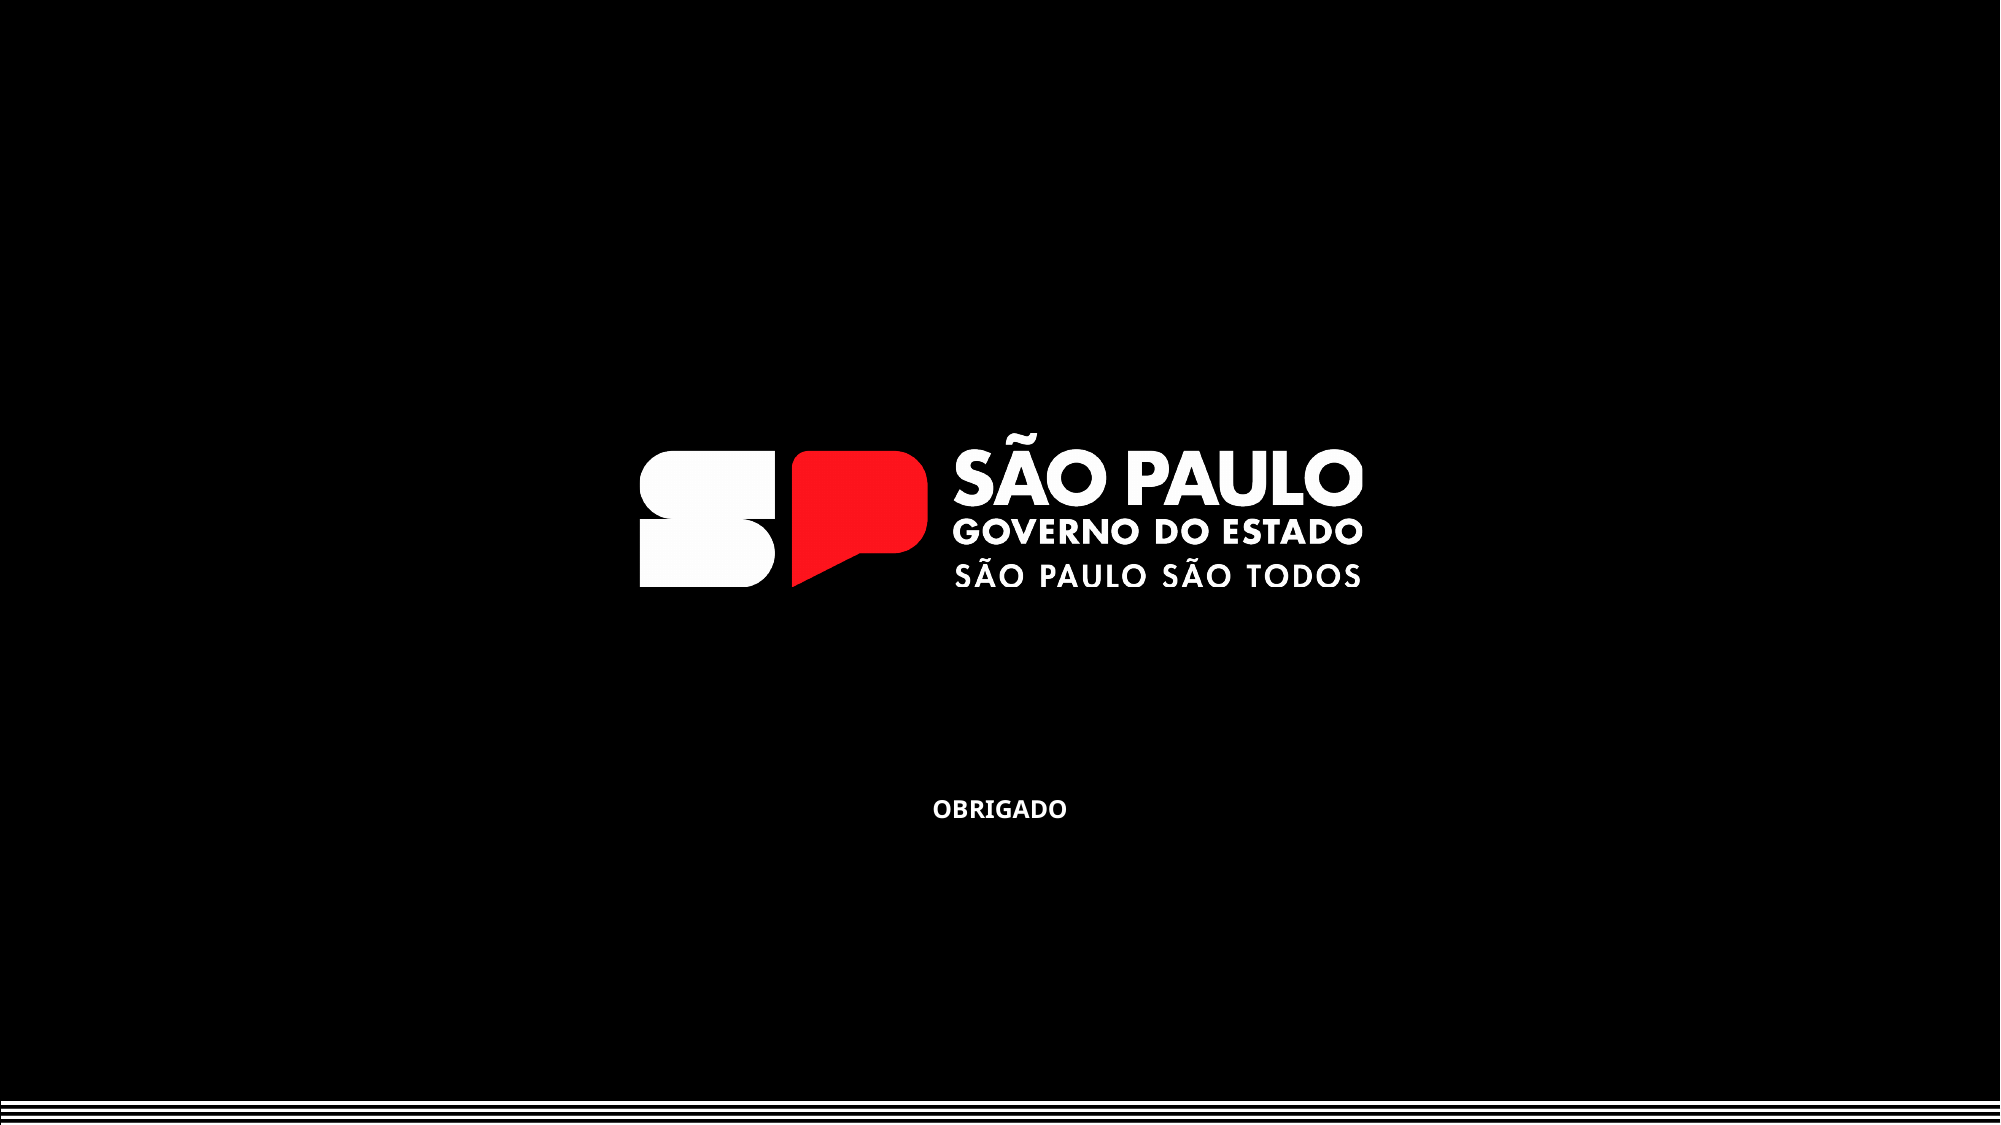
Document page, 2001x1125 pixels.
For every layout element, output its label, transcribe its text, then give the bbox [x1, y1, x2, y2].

text_box OBRIGADO [750, 786, 1250, 832]
